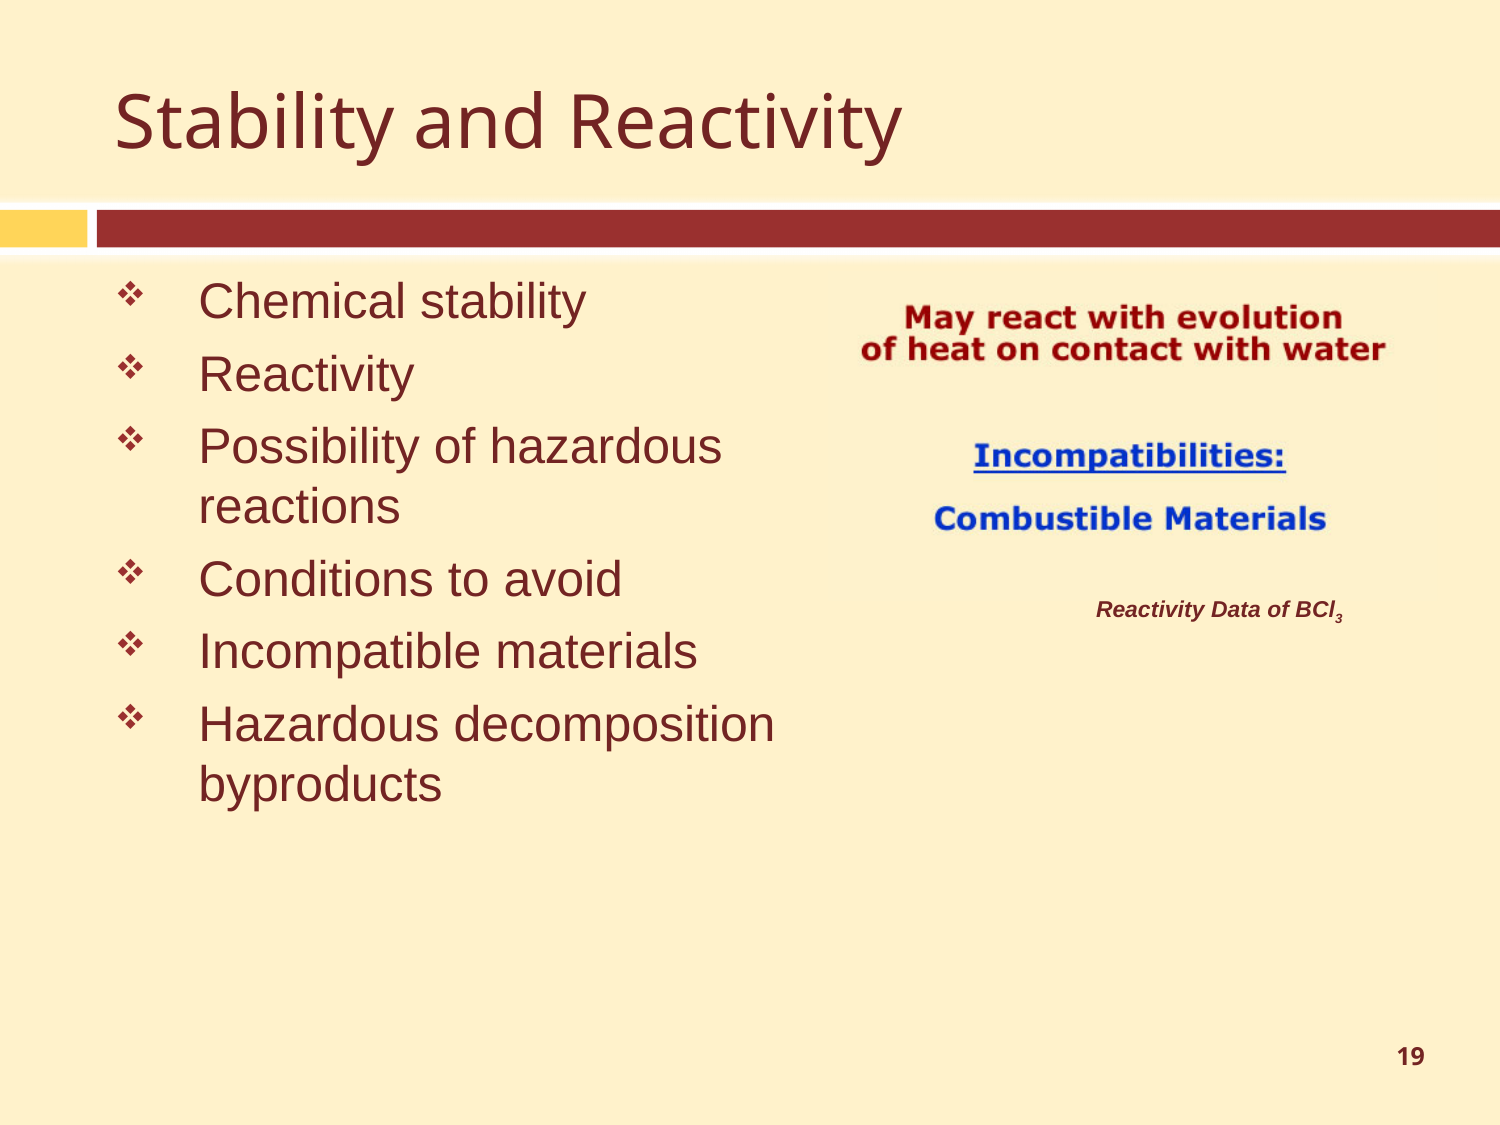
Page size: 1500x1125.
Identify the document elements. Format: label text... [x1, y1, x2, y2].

text_box Reactivity Data of BCl3 [1081, 587, 1460, 663]
list Chemical stability Reactivity Possibility of hazardous reactions Conditions to avoid Incompatible materials Hazardous decomposition byproducts [99, 260, 793, 1007]
picture [827, 271, 1438, 601]
title Stability and Reactivity [99, 37, 1438, 200]
